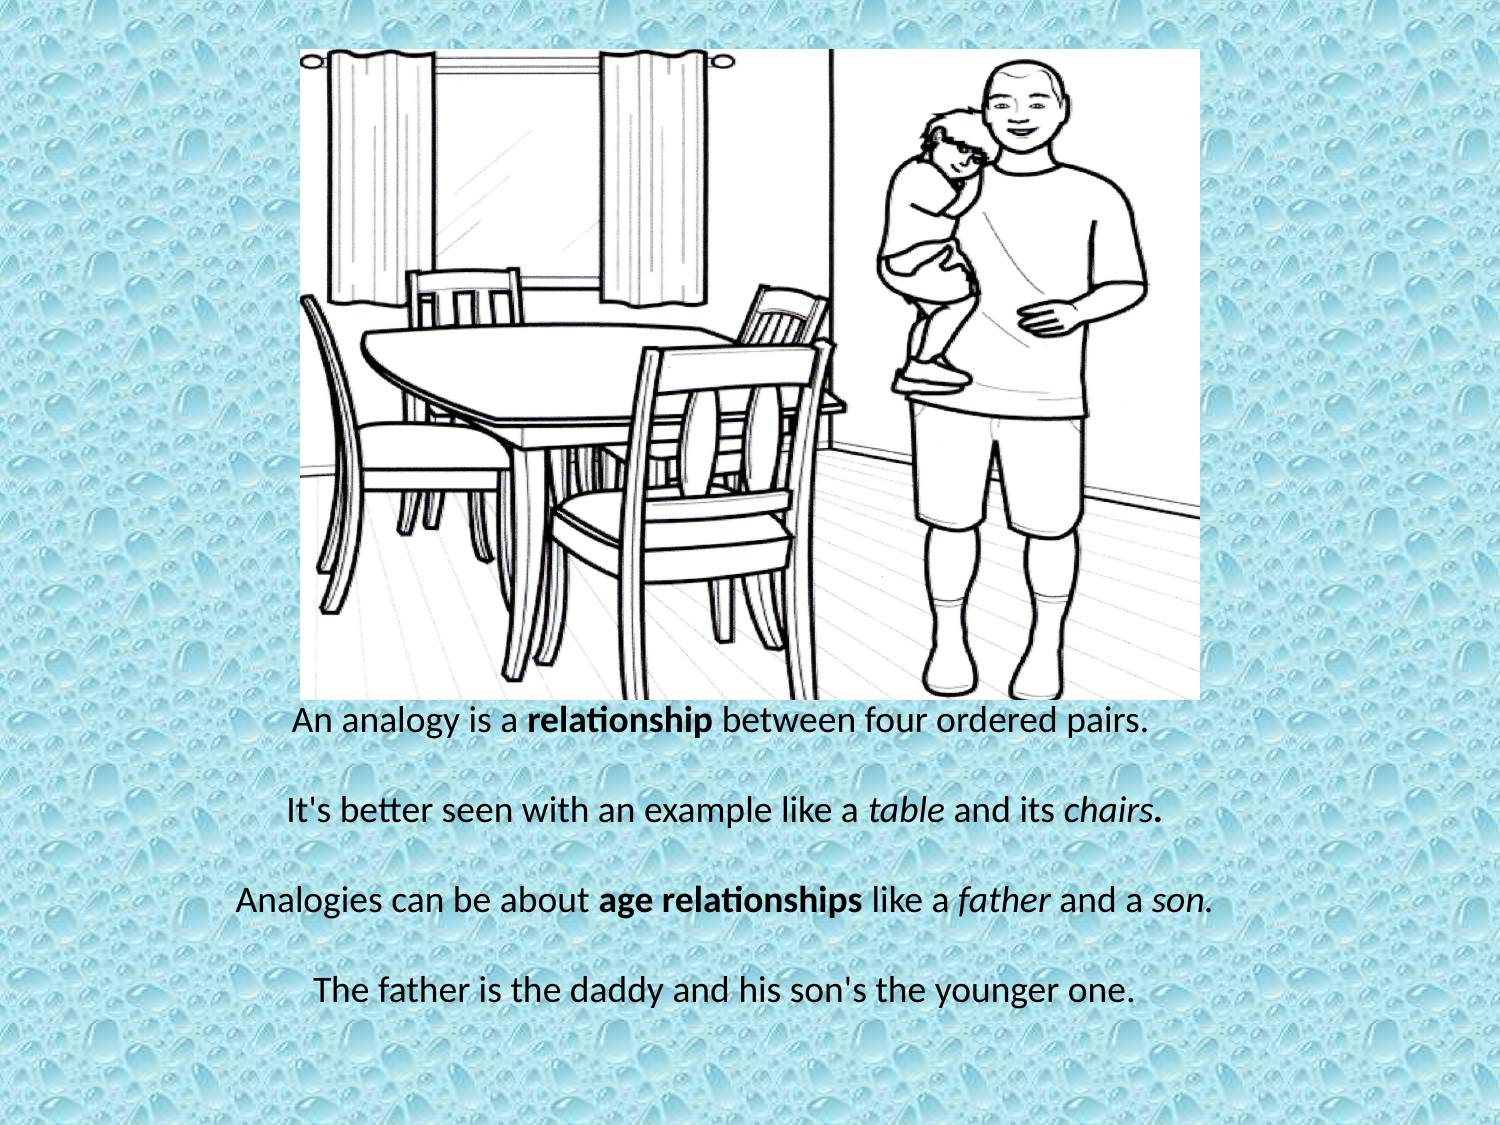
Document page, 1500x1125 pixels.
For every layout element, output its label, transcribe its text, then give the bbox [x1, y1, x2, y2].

text_box An analogy is a relationship between four ordered pairs. It's better seen with an example like a table and its chairs. Analogies can be about age relationships like a father and a son. The father is the daddy and his son's the younger one. [199, 687, 1250, 1018]
picture [0, 0, 1500, 1125]
